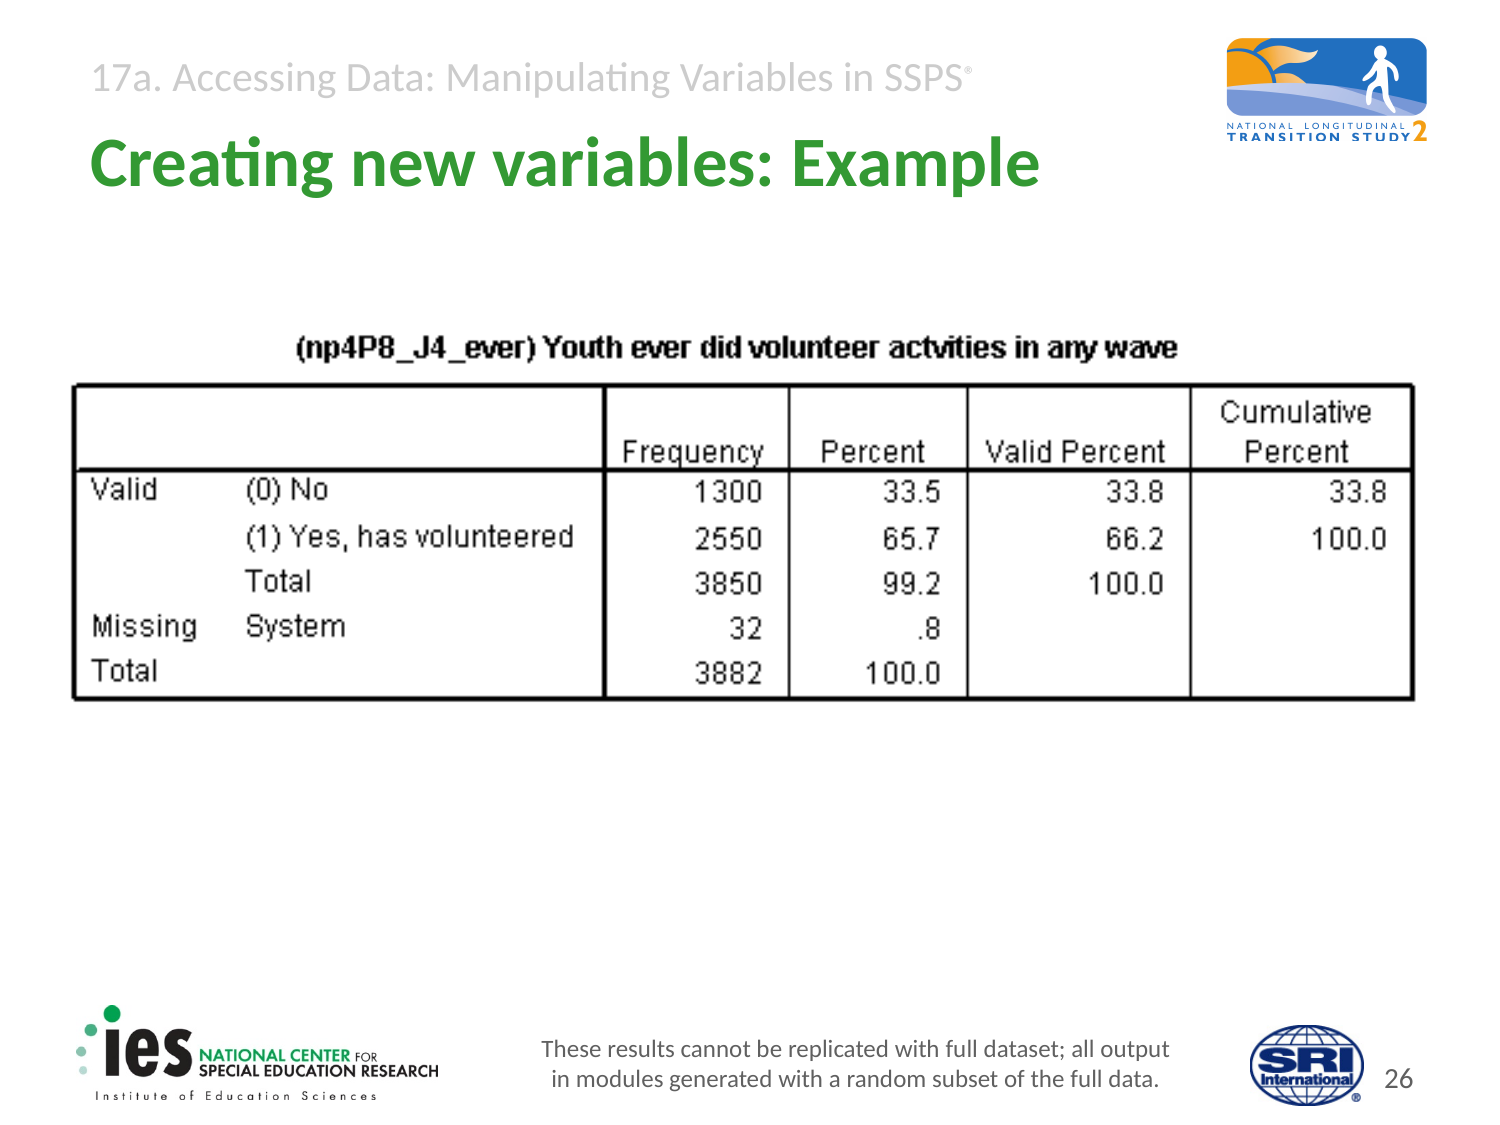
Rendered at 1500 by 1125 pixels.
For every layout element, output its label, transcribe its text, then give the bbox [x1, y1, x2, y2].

picture [76, 1005, 438, 1100]
footer These results cannot be replicated with full dataset; all output in modules generated with a random subset of the full data. [437, 1024, 1276, 1104]
title Creating new variables: Example [74, 90, 1426, 226]
picture [1250, 1025, 1364, 1106]
picture [49, 324, 1438, 717]
slide_number 25 [1324, 1051, 1429, 1125]
